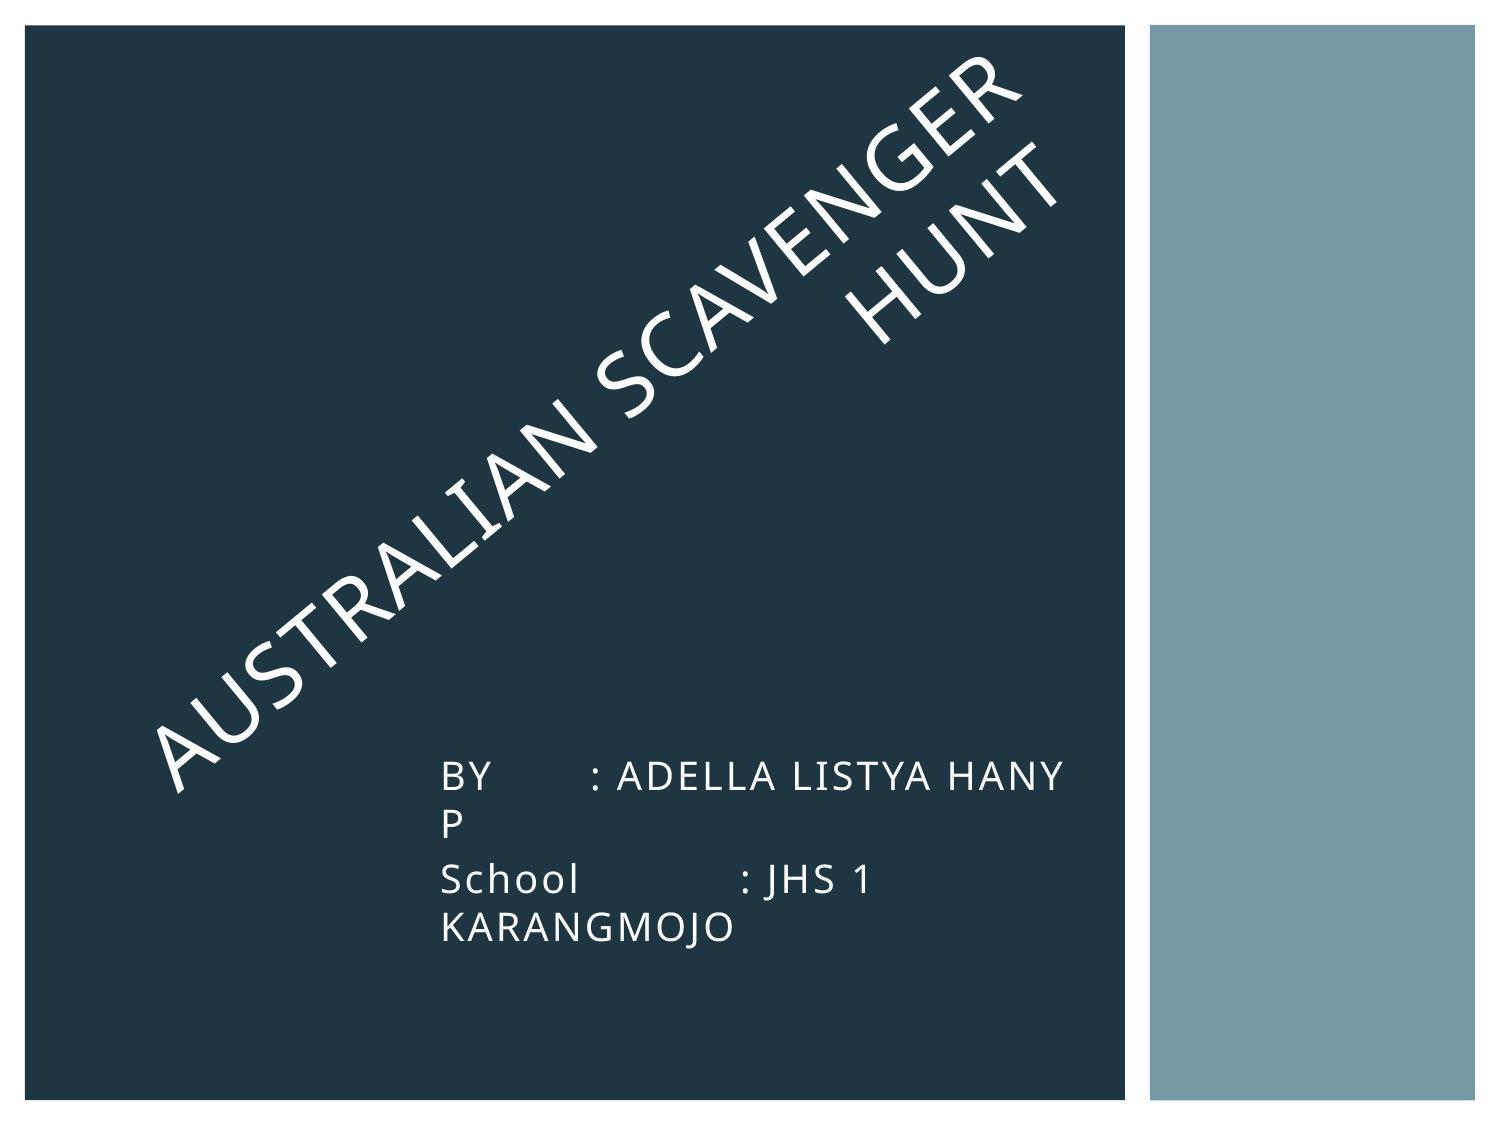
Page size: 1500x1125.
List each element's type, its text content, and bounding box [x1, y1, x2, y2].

subtitle BY : ADELLA LISTYA HANY P School : JHS 1 KARANGMOJO [425, 699, 1100, 1000]
title AUSTRALIAN SCAVENGER HUNT [0, 0, 1160, 1070]
